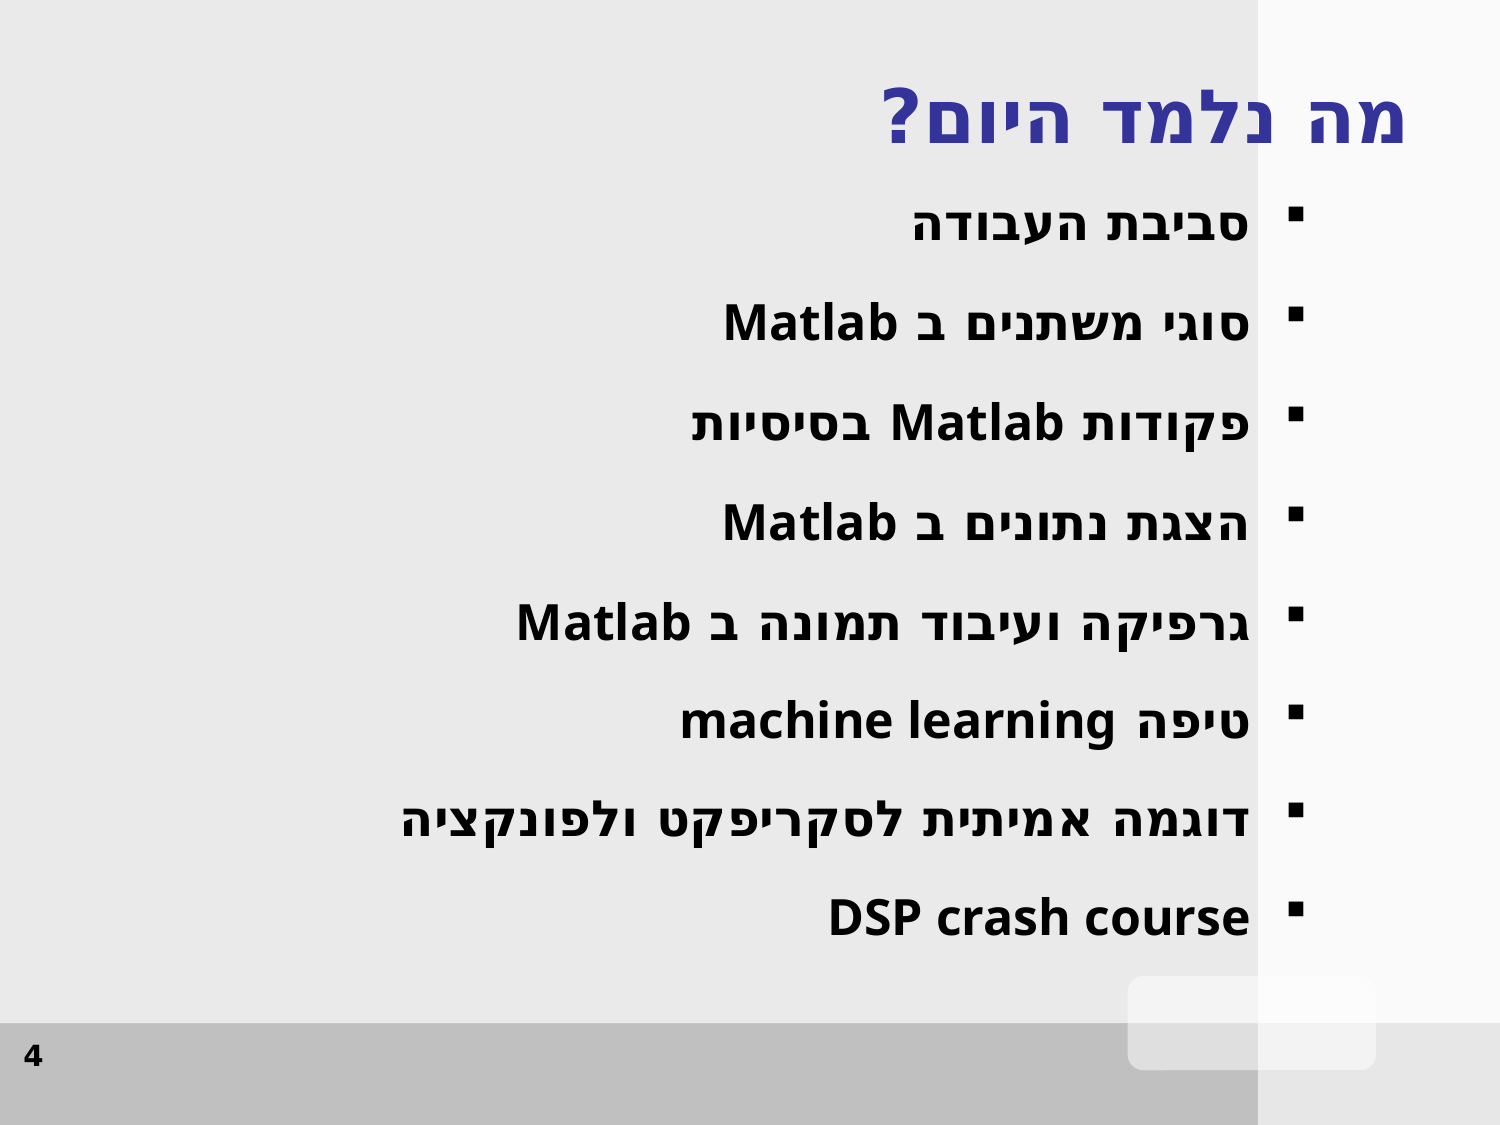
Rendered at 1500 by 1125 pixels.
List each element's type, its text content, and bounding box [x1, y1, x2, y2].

text_box מה נלמד היום? [149, 42, 1425, 184]
text_box סביבת העבודה סוגי משתנים ב Matlab פקודות Matlab בסיסיות הצגת נתונים ב Matlab גרפיקה ועיבוד תמונה ב Matlab טיפה machine learning דוגמה אמיתית לסקריפקט ולפונקציה DSP crash course [0, 113, 1323, 1125]
